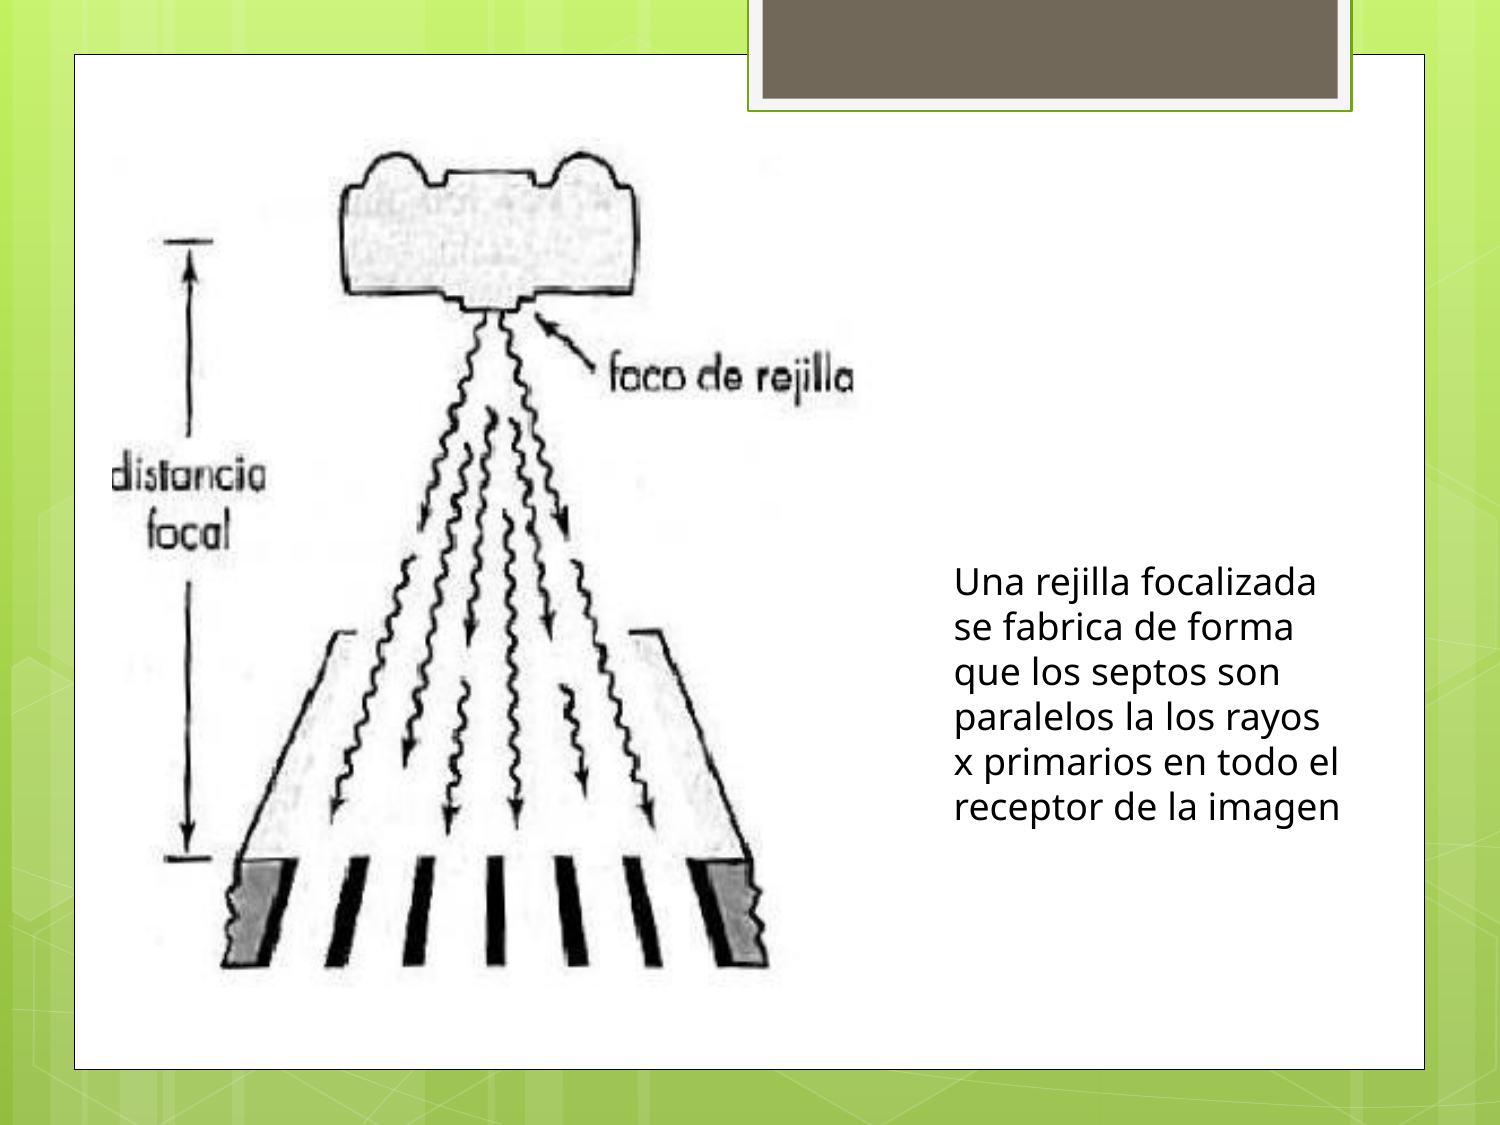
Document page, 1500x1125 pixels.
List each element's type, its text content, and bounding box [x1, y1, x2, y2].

picture [111, 136, 892, 1003]
text_box Una rejilla focalizada se fabrica de forma que los septos son paralelos la los rayos x primarios en todo el receptor de la imagen [938, 550, 1365, 836]
